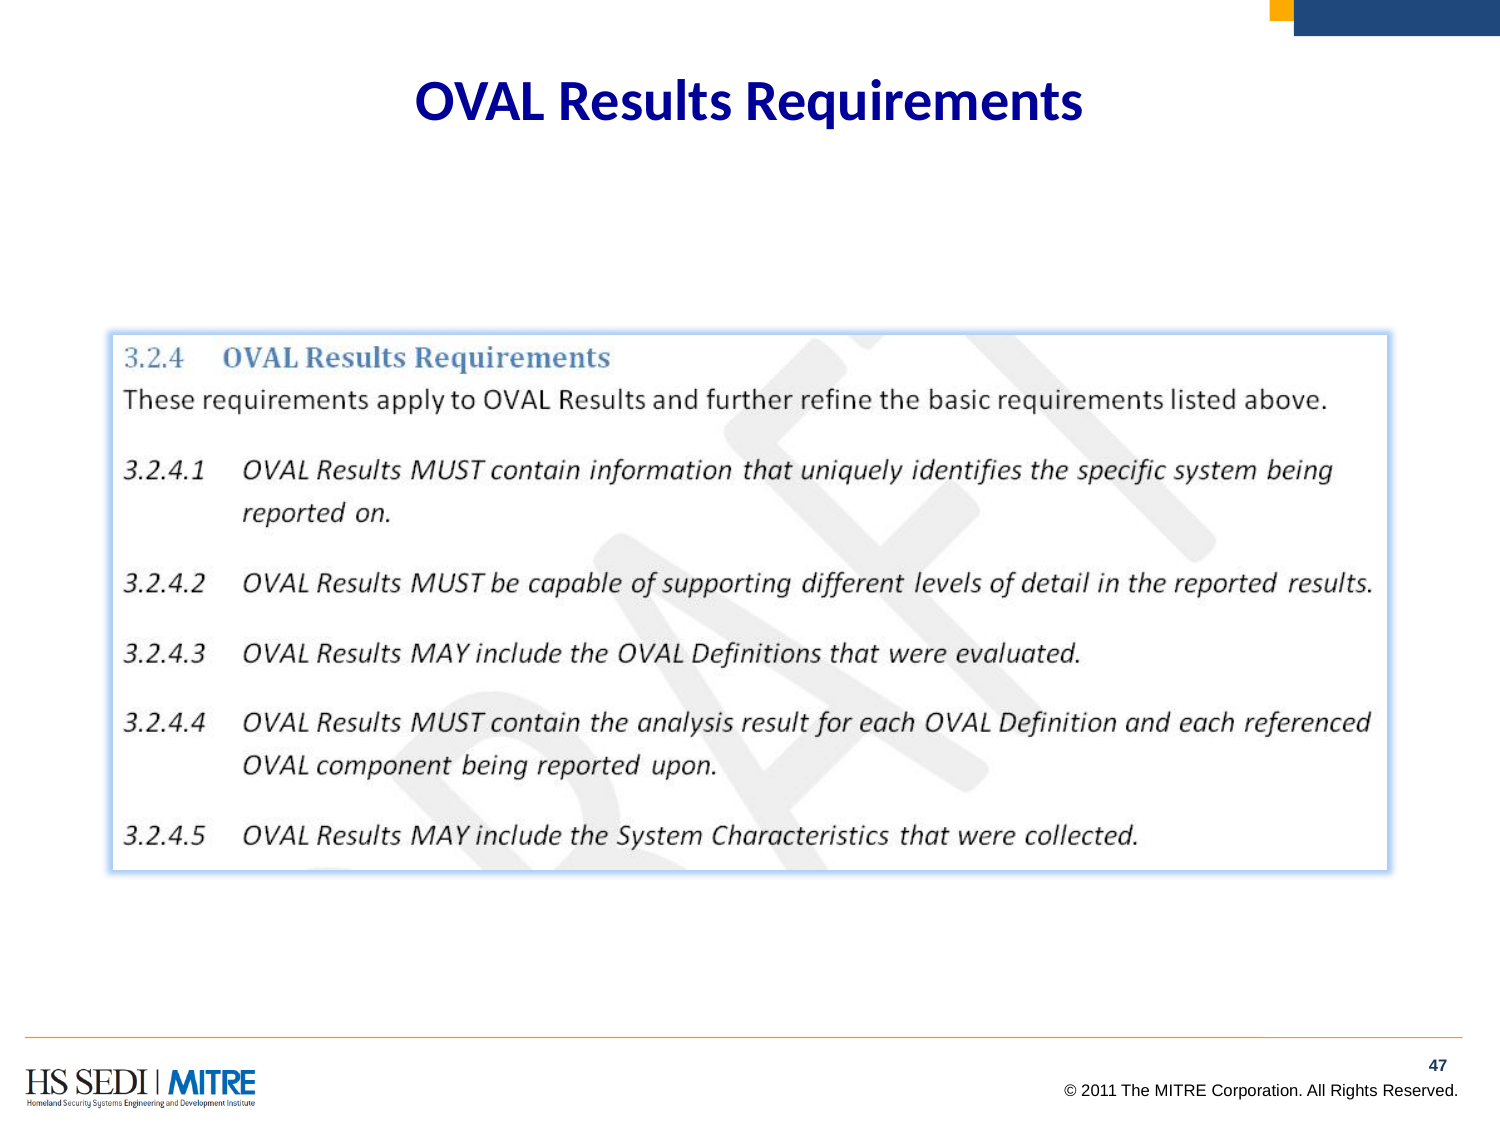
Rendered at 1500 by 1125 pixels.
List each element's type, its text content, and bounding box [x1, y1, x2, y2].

slide_number 46 [1374, 1049, 1463, 1076]
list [112, 334, 1387, 870]
picture [20, 1058, 271, 1122]
title OVAL Results Requirements [43, 62, 1457, 151]
